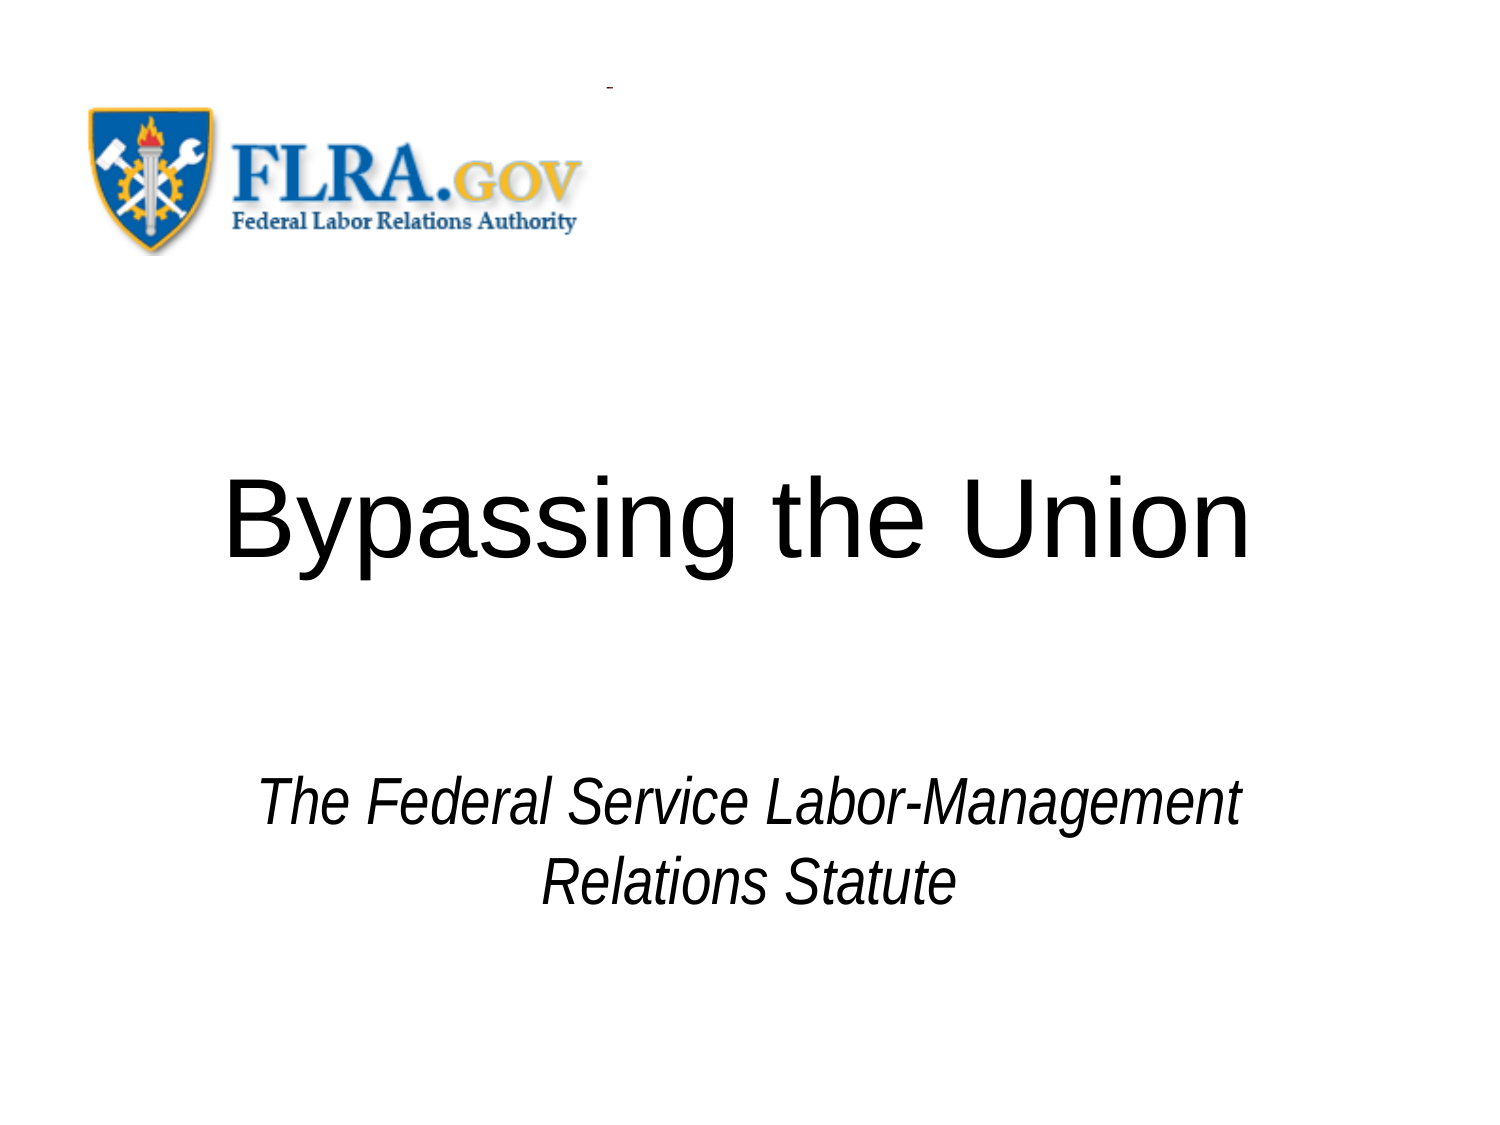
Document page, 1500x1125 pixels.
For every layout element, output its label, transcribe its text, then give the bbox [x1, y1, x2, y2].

picture [87, 87, 613, 256]
title Bypassing the Union [87, 387, 1388, 638]
subtitle The Federal Service Labor-Management Relations Statute [224, 749, 1276, 938]
